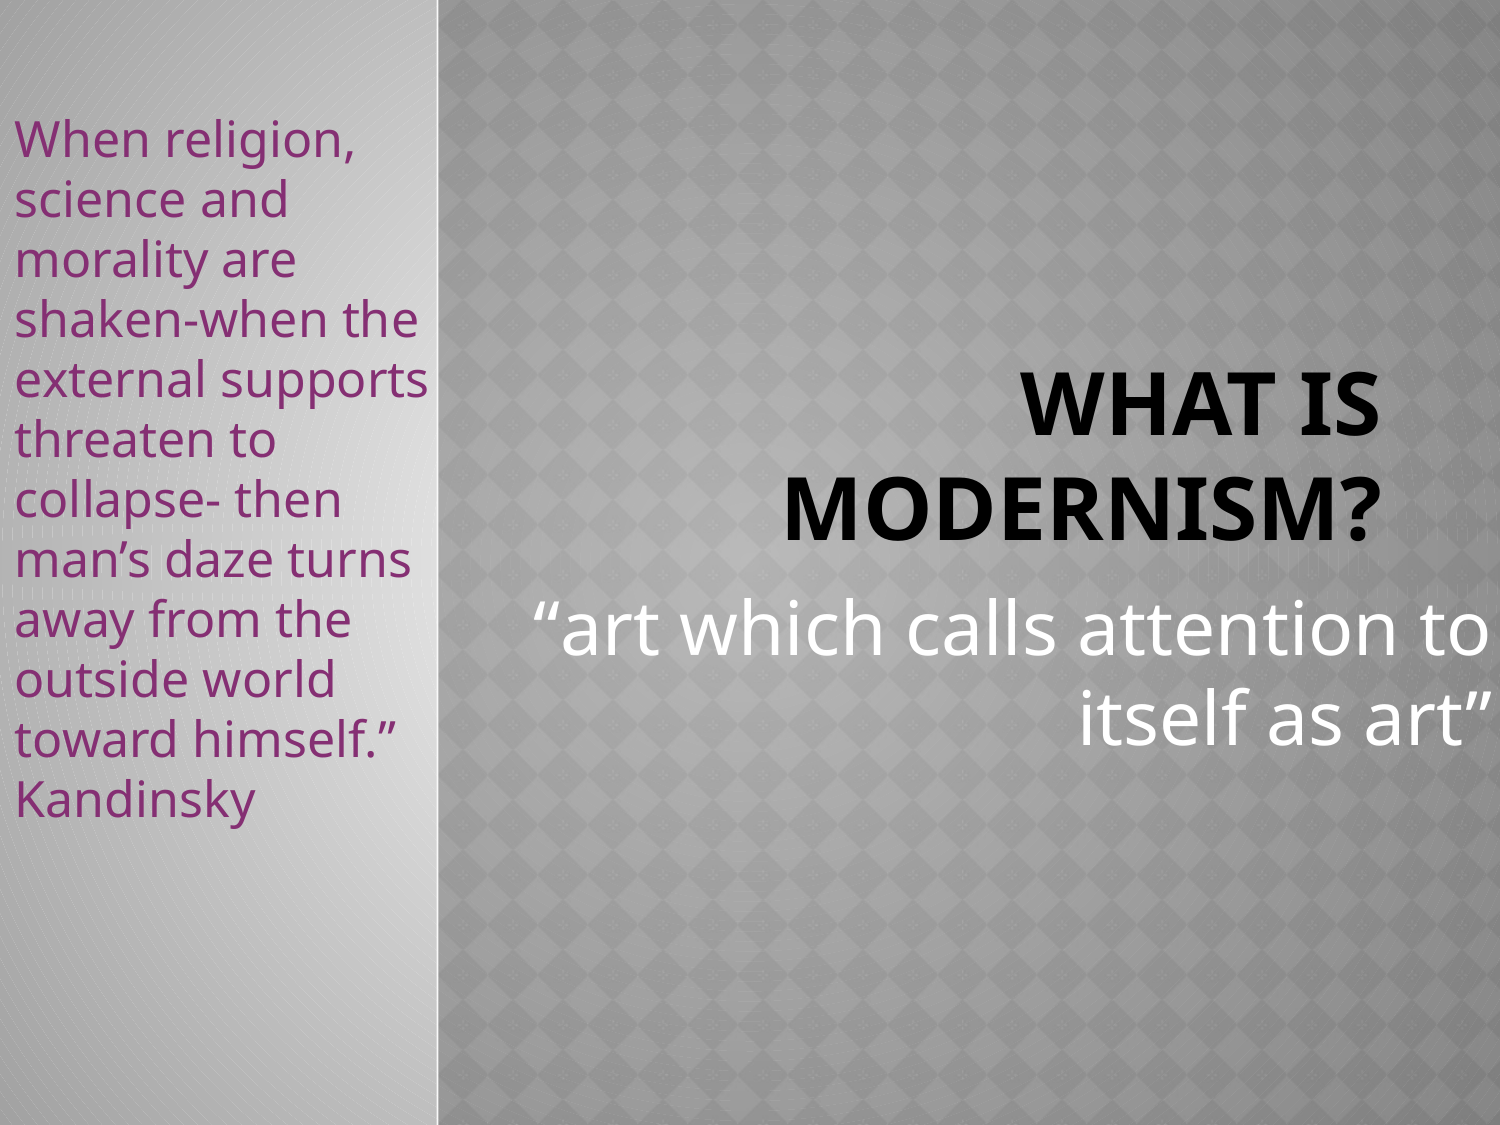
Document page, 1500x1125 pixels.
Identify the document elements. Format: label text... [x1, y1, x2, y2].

subtitle “art which calls attention to itself as art” [450, 580, 1500, 762]
title What is Modernism? [552, 87, 1390, 558]
text_box When religion, science and morality are shaken-when the external supports threaten to collapse- then man’s daze turns away from the outside world toward himself.” Kandinsky [0, 99, 450, 835]
